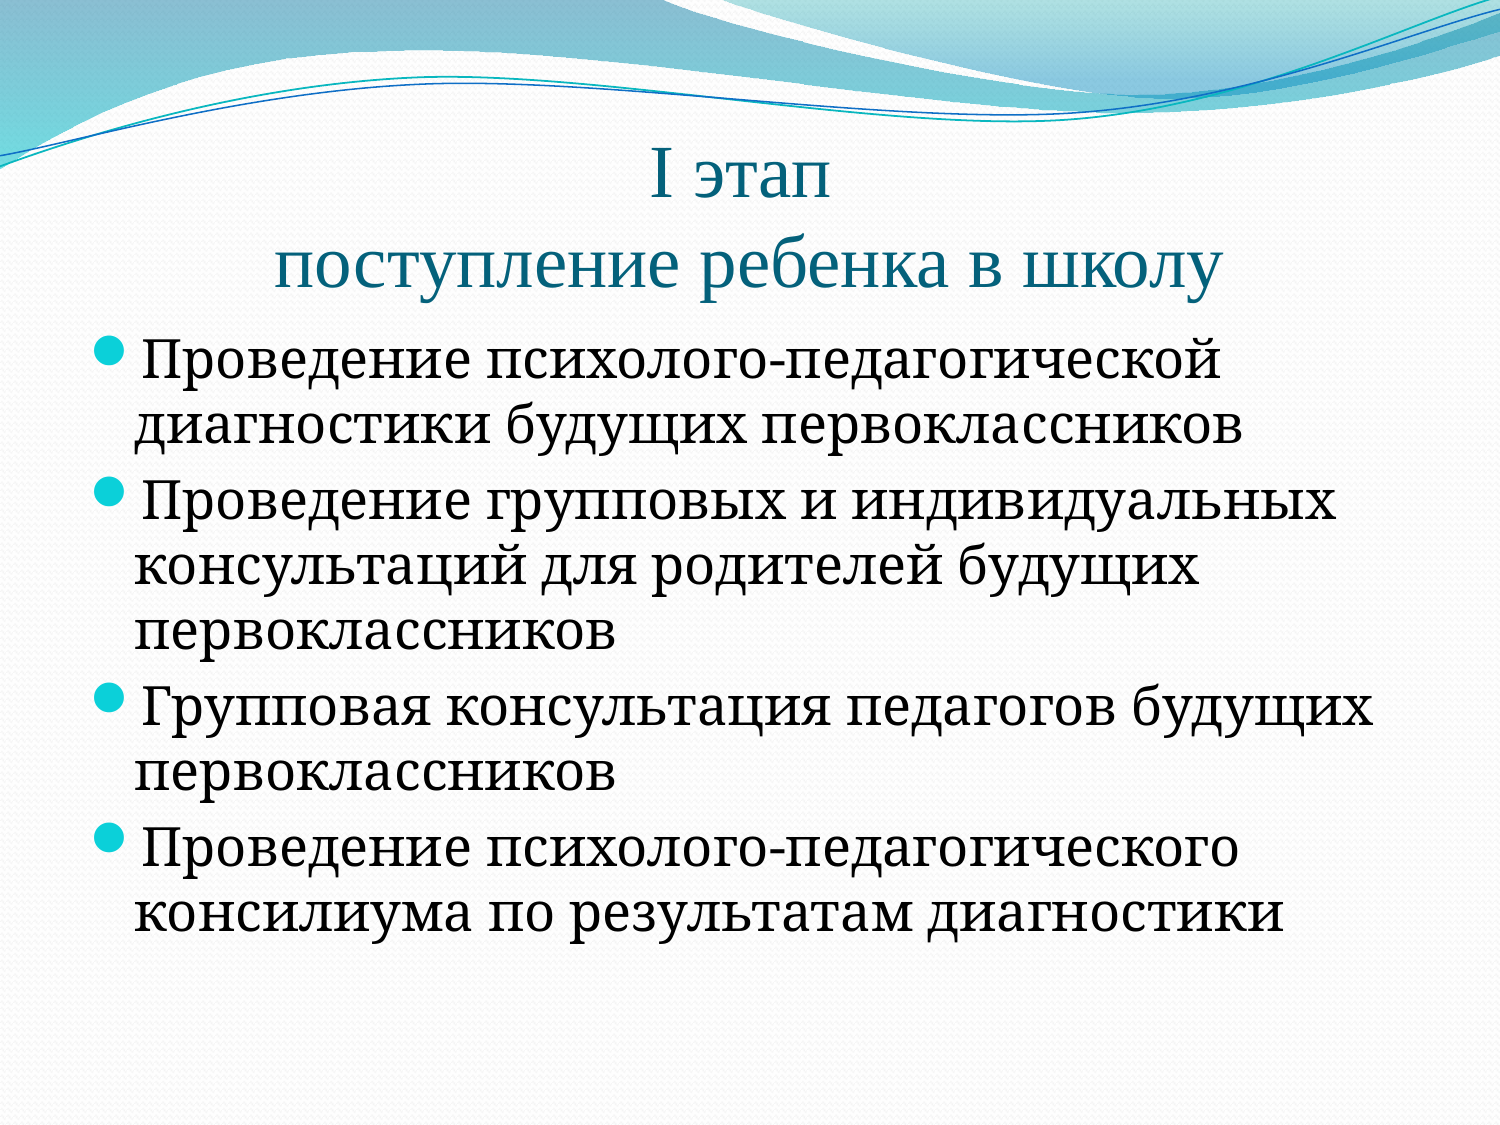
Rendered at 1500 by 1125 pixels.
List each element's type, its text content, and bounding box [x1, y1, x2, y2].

title I этап поступление ребенка в школу [75, 115, 1425, 303]
list Проведение психолого-педагогической диагностики будущих первоклассников Проведение групповых и индивидуальных консультаций для родителей будущих первоклассников Групповая консультация педагогов будущих первоклассников Проведение психолого-педагогического консилиума по результатам диагностики [75, 317, 1425, 1038]
